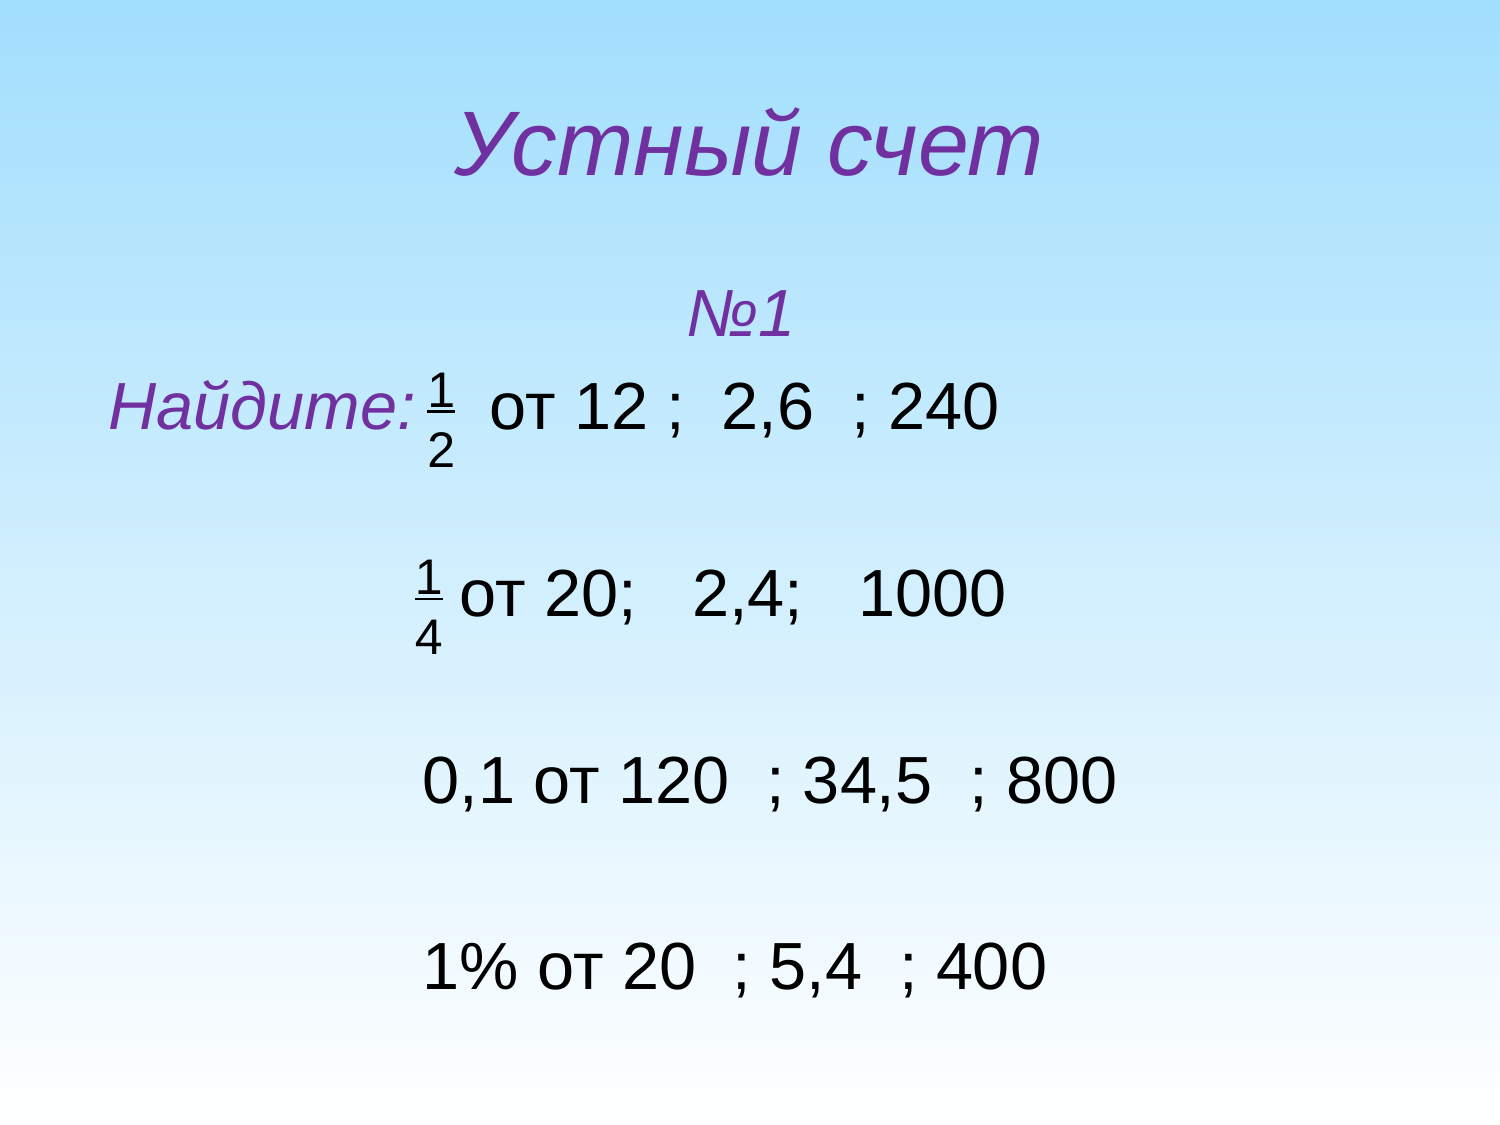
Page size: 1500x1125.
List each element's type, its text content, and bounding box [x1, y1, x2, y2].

list №1 Найдите: от 12 ; 2,6 ; 240 от 20; 2,4; 1000 0,1 от 120 ; 34,5 ; 800 1% от 20 ; 5,4 ; 400 [74, 262, 1426, 1038]
text_box 12 [412, 349, 463, 485]
text_box 14 [399, 537, 450, 673]
title Устный счет [74, 44, 1426, 233]
